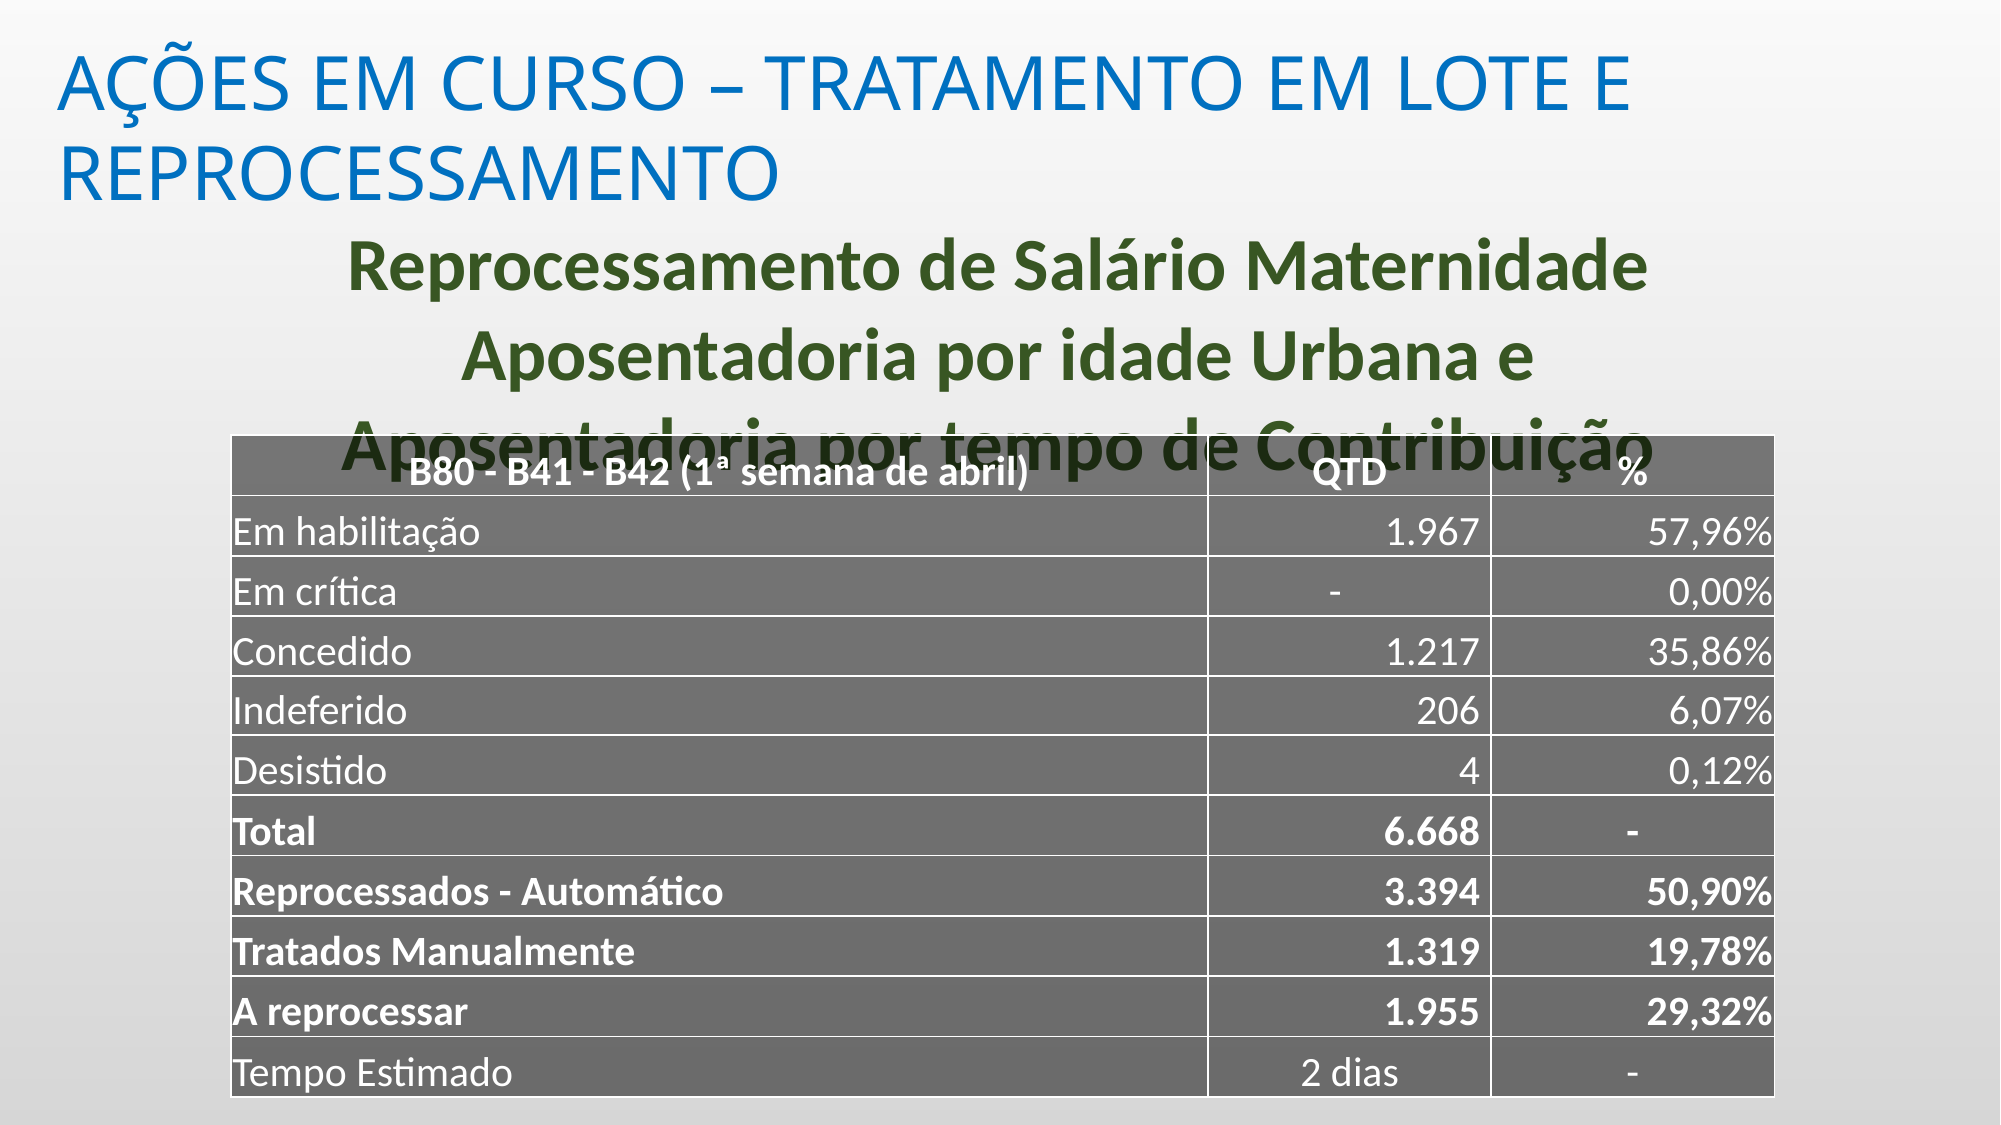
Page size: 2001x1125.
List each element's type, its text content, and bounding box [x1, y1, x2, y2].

table_cell 57,96% [1492, 496, 1774, 555]
table_cell Em crítica [232, 557, 1207, 615]
table_cell 0,00% [1492, 557, 1774, 615]
table_cell 0,12% [1492, 736, 1774, 794]
table_cell Desistido [232, 736, 1207, 794]
table_cell Indeferido [232, 677, 1207, 734]
table_cell 1.319 [1209, 917, 1490, 975]
table_cell A reprocessar [232, 977, 1207, 1036]
table_cell 50,90% [1492, 856, 1774, 915]
table_cell 206 [1209, 677, 1490, 734]
table_cell Tempo Estimado [232, 1037, 1207, 1096]
table_cell 4 [1209, 736, 1490, 794]
table_cell 29,32% [1492, 977, 1774, 1036]
table_cell 35,86% [1492, 617, 1774, 675]
table_cell - [1492, 1037, 1774, 1096]
table_cell 19,78% [1492, 917, 1774, 975]
table_cell - [1492, 796, 1774, 855]
table_cell 3.394 [1209, 856, 1490, 915]
table_cell 6,07% [1492, 677, 1774, 734]
table_cell Em habilitação [232, 496, 1207, 555]
text_box AÇÕES EM CURSO – TRATAMENTO EM LOTE E REPROCESSAMENTO Reprocessamento de Salário Maternidade Aposentadoria por idade Urbana e Aposentadoria por tempo de Contribuição [42, 27, 1955, 563]
table_cell 6.668 [1209, 796, 1490, 855]
table_cell Concedido [232, 617, 1207, 675]
table_cell Reprocessados - Automático [232, 856, 1207, 915]
table_cell 1.955 [1209, 977, 1490, 1036]
table_cell Total [232, 796, 1207, 855]
table_cell Tratados Manualmente [232, 917, 1207, 975]
table_cell - [1209, 557, 1490, 615]
table_header B80 - B41 - B42 (1ª semana de abril) [232, 436, 1207, 495]
table_cell 2 dias [1209, 1037, 1490, 1096]
table_cell 1.217 [1209, 617, 1490, 675]
table_header QTD [1209, 436, 1490, 495]
table_cell 1.967 [1209, 496, 1490, 555]
table_header % [1492, 436, 1774, 495]
